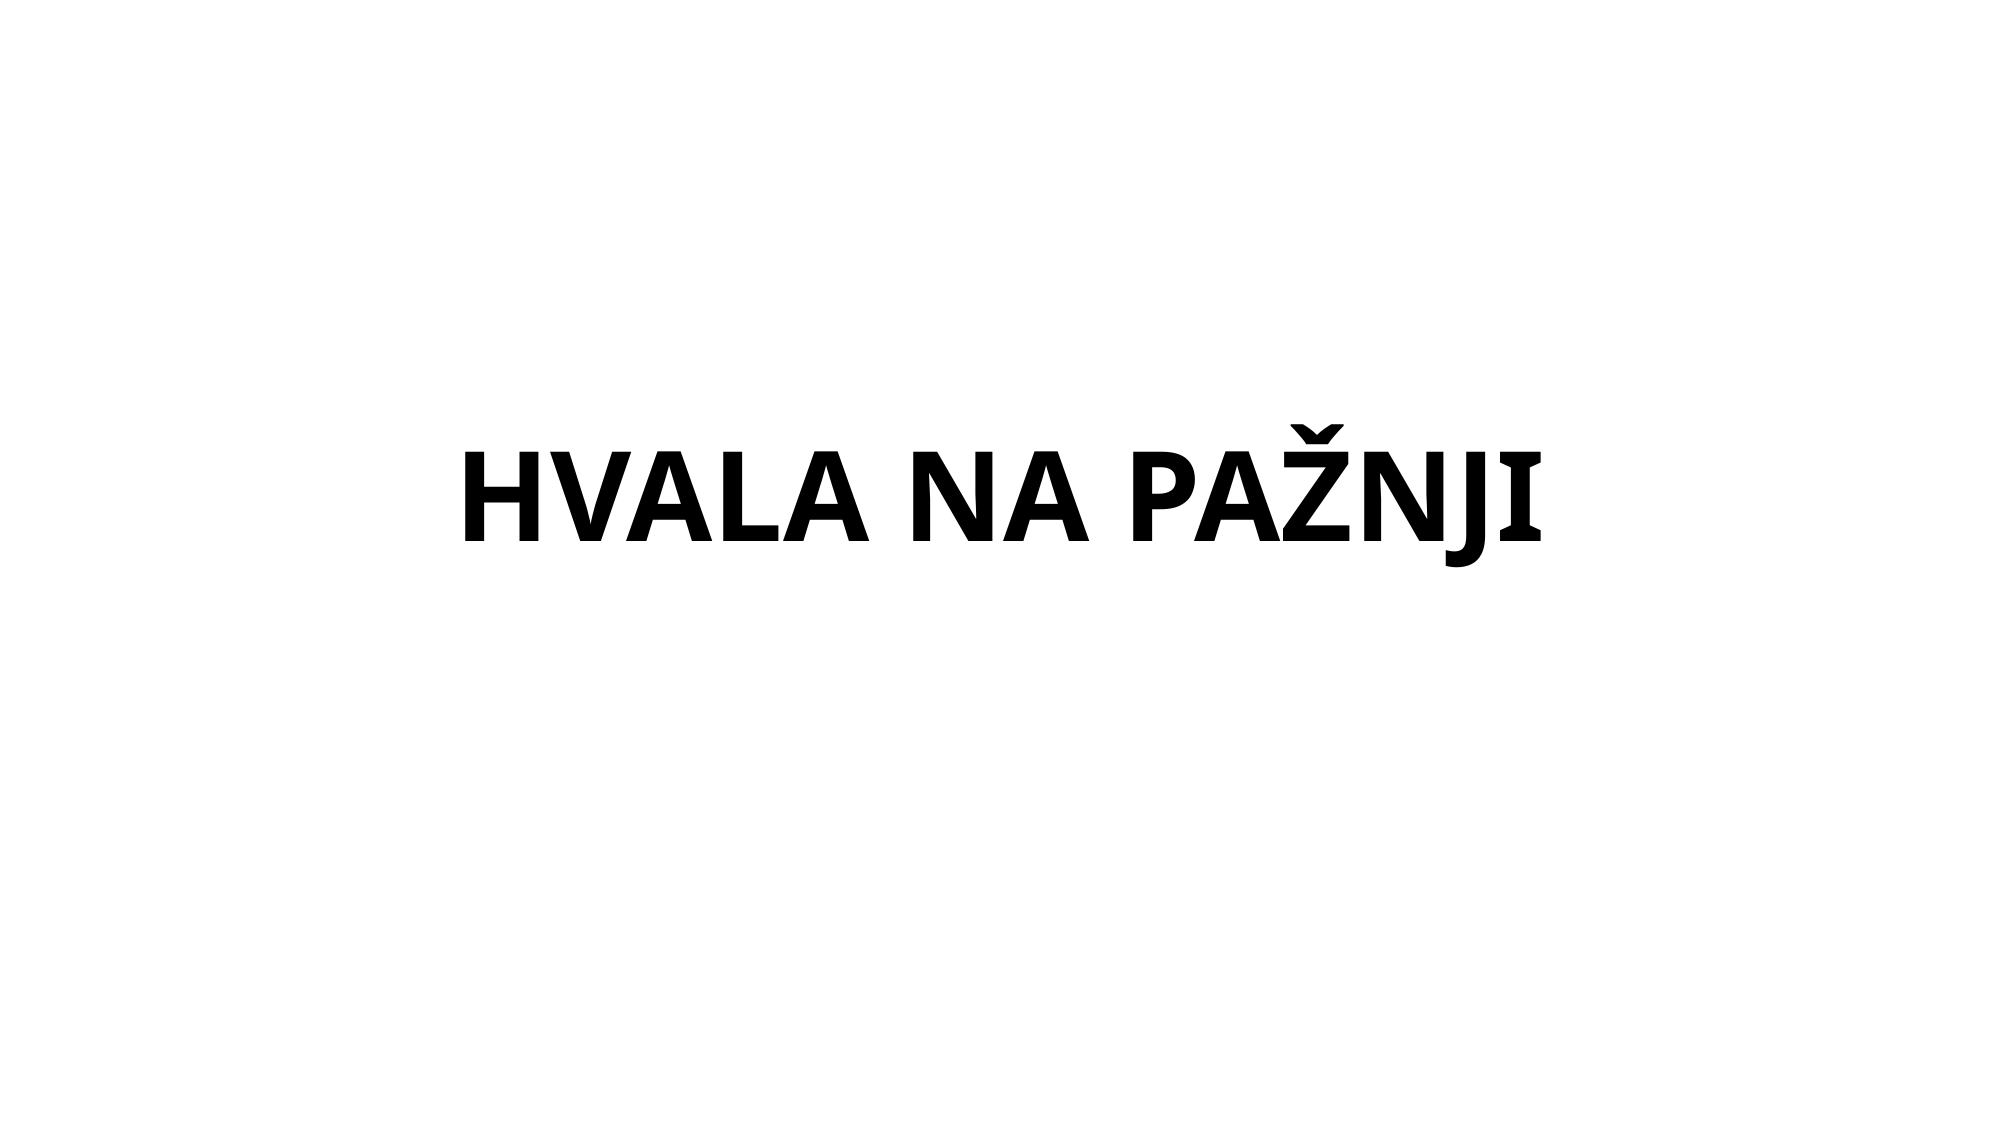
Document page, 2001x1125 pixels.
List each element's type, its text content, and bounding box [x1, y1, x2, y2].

title HVALA NA PAŽNJI [249, 184, 1750, 576]
